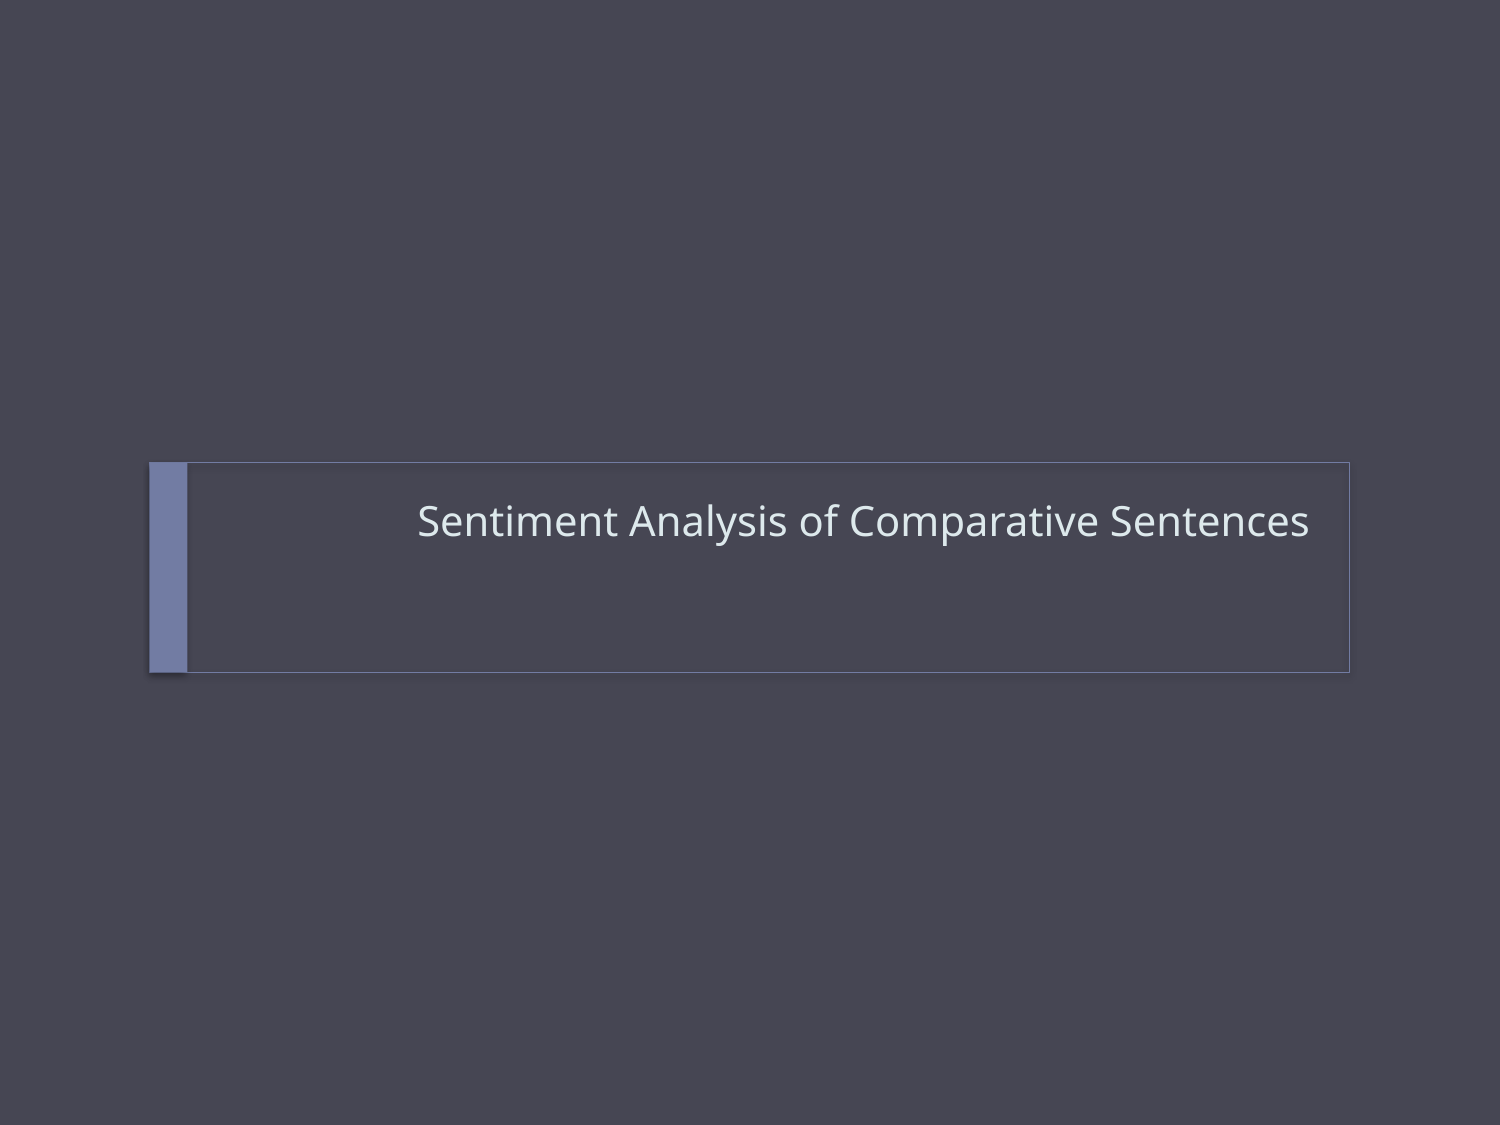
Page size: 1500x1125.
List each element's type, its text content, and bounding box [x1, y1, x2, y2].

title Sentiment Analysis of Comparative Sentences [200, 487, 1325, 663]
